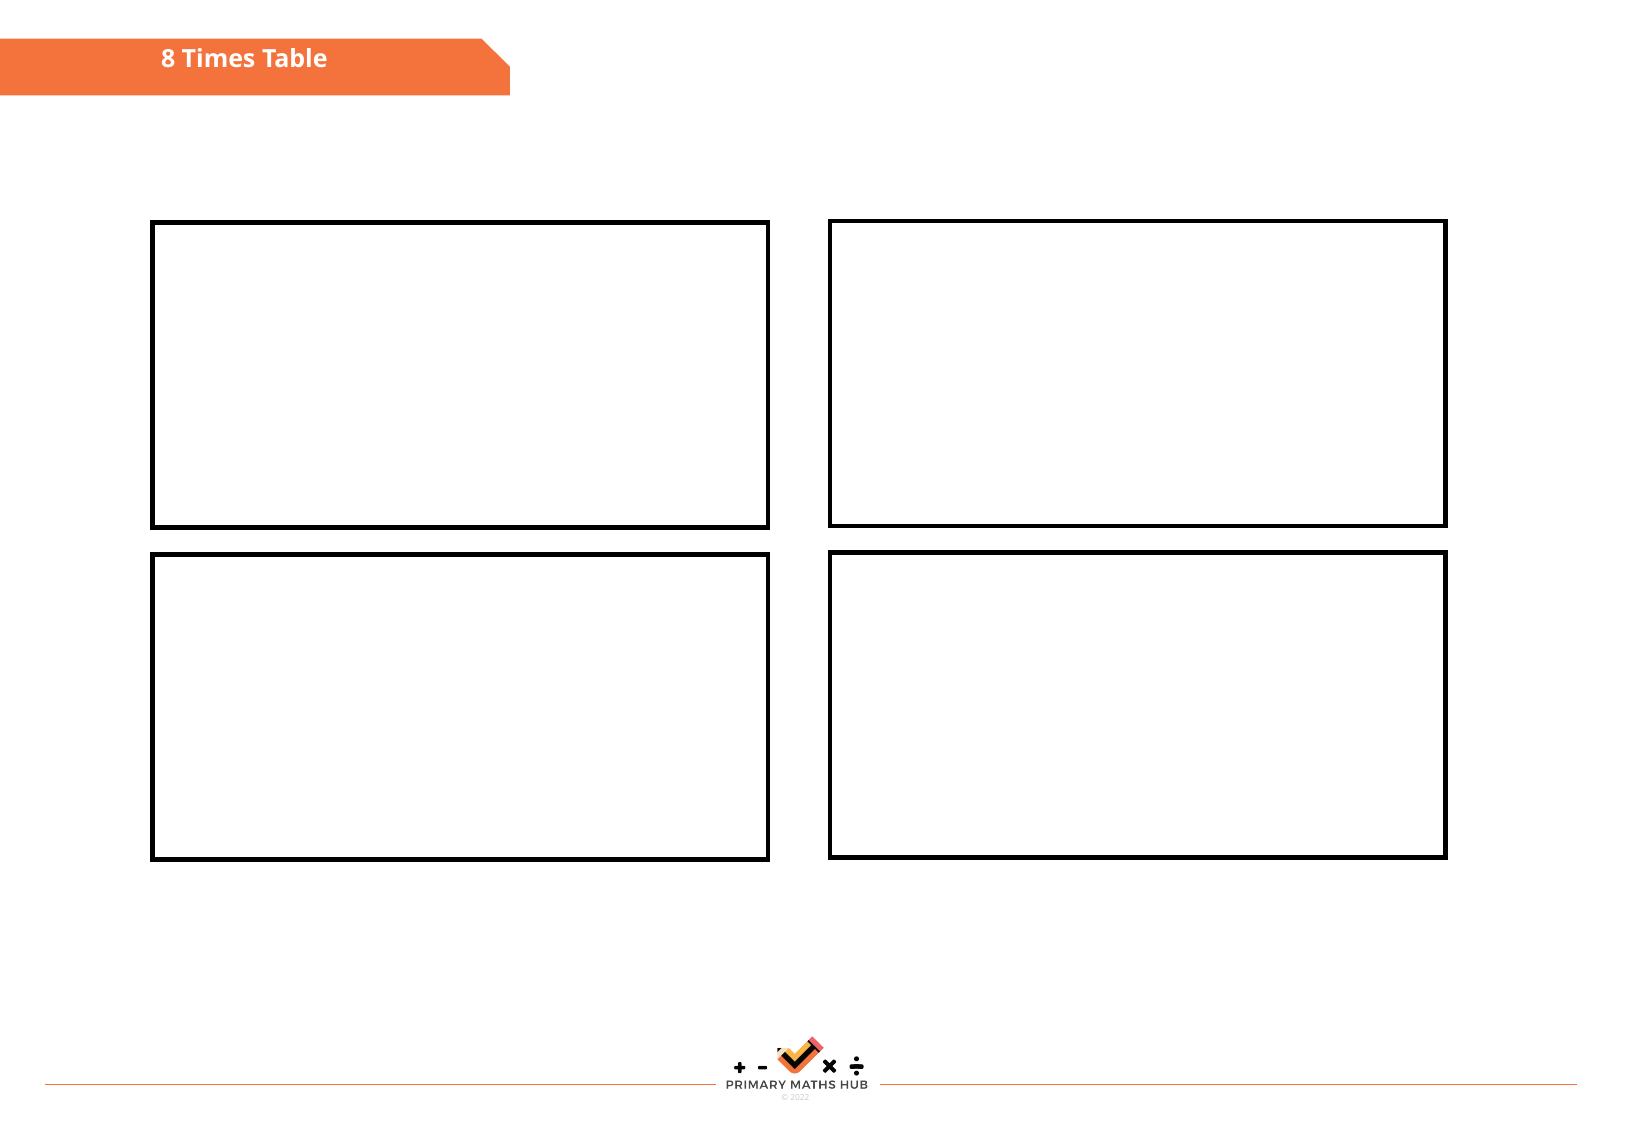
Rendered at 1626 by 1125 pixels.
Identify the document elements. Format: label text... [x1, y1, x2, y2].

text_box [829, 220, 1447, 527]
text_box [151, 222, 769, 529]
picture [722, 1034, 872, 1094]
text_box 8 Times Table [0, 37, 511, 97]
text_box [151, 553, 769, 860]
text_box © 2022 [720, 1084, 870, 1110]
text_box [829, 552, 1447, 859]
